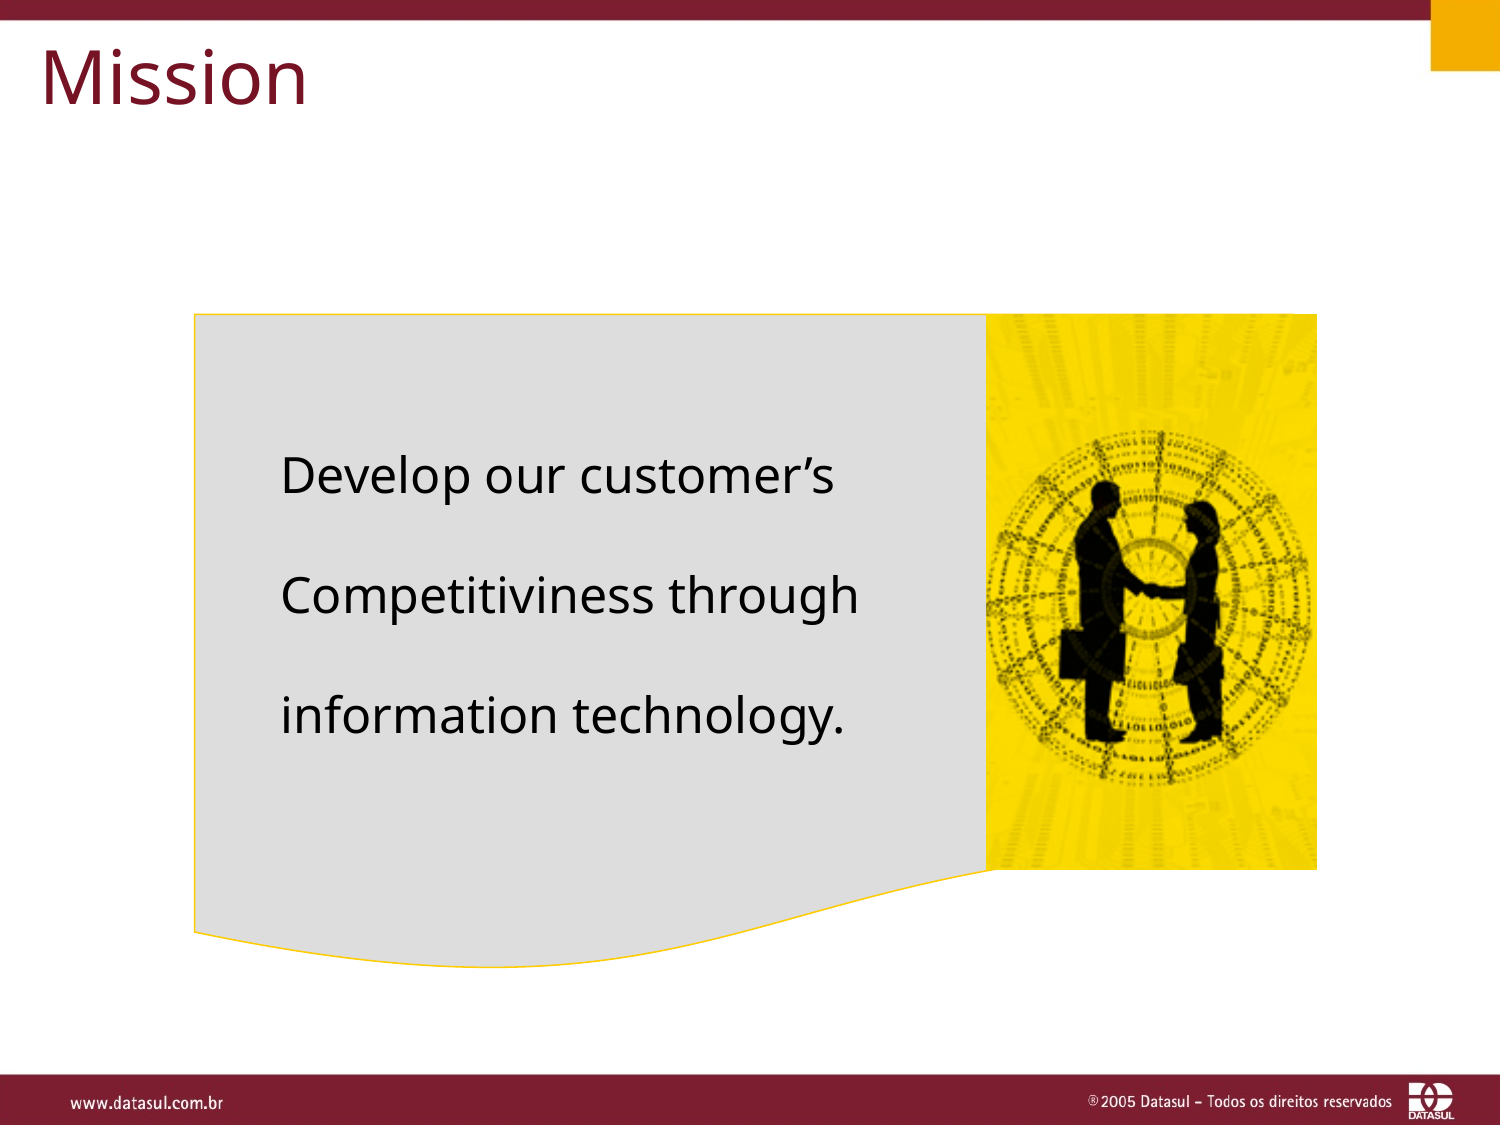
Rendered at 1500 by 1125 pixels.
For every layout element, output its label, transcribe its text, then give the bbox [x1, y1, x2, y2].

picture [0, 0, 1500, 1125]
title Mission [24, 24, 1301, 126]
text_box [194, 314, 983, 968]
text_box Develop our customer’s Competitiviness through information technology. [265, 376, 951, 751]
